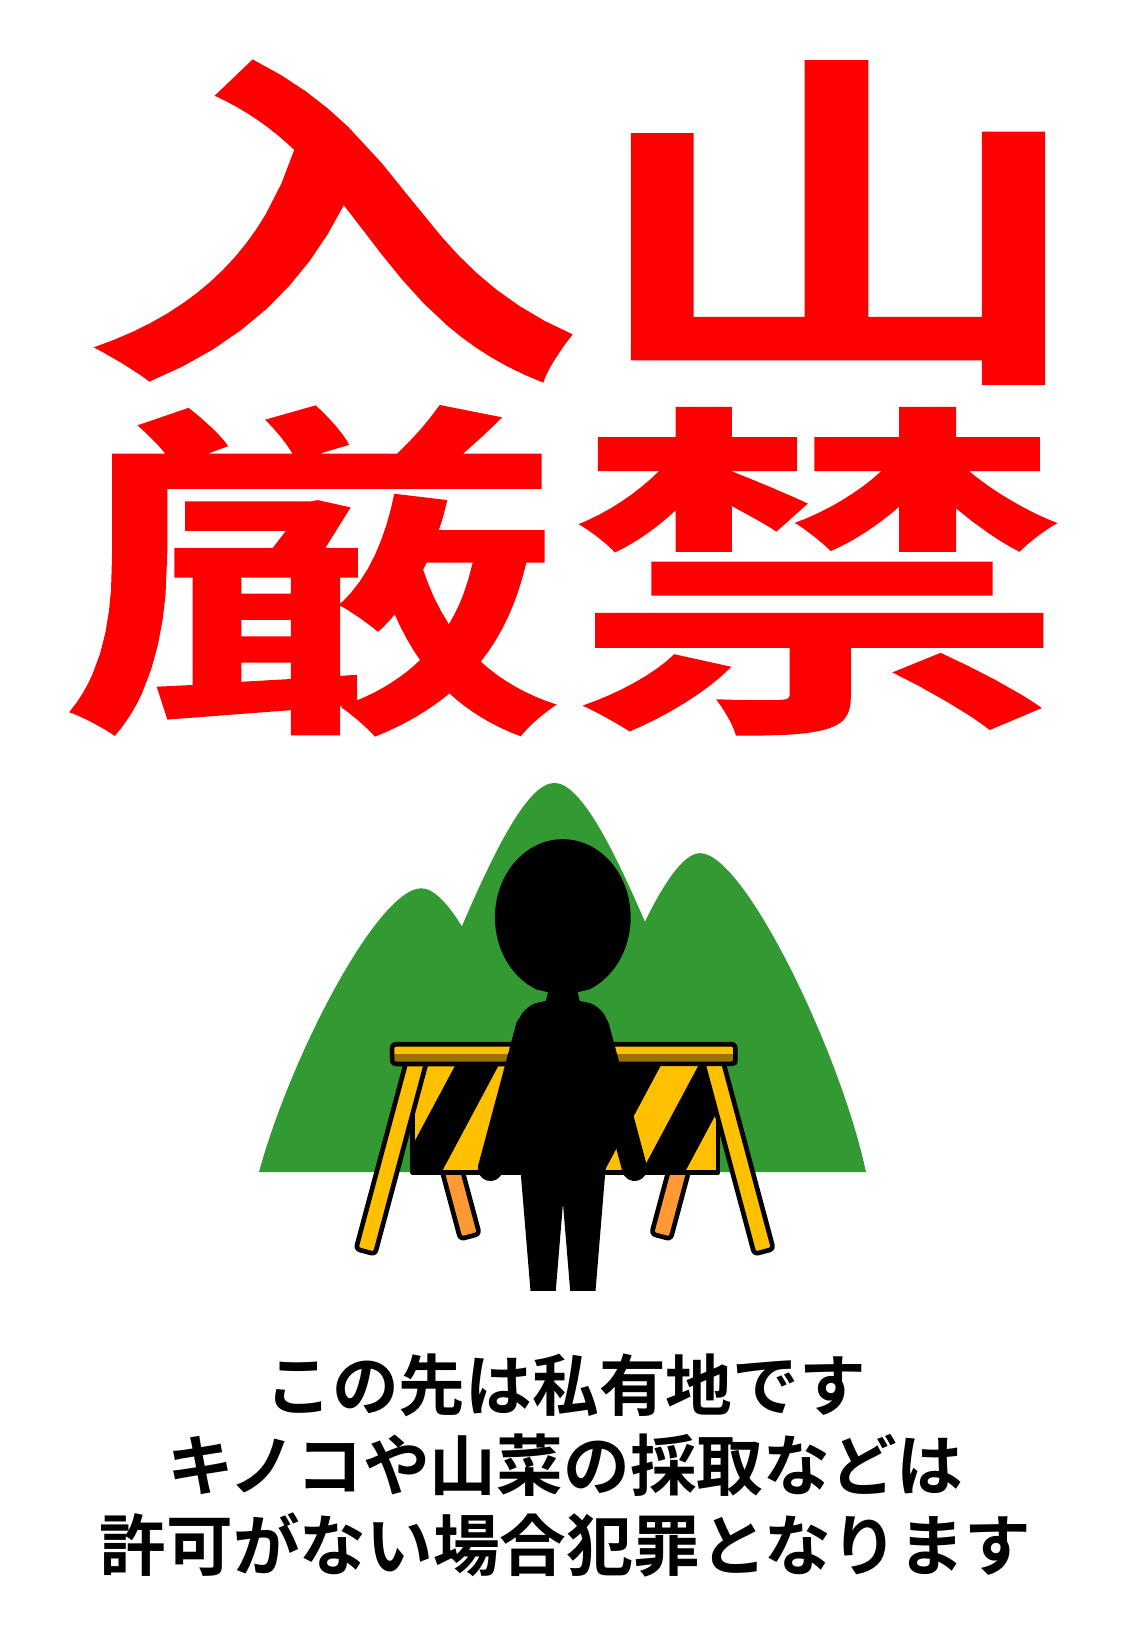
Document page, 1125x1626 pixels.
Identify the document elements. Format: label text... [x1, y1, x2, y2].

text_box この先は私有地です キノコや山菜の採取などは 許可がない場合犯罪となります [50, 1336, 1081, 1592]
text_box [258, 782, 867, 1291]
